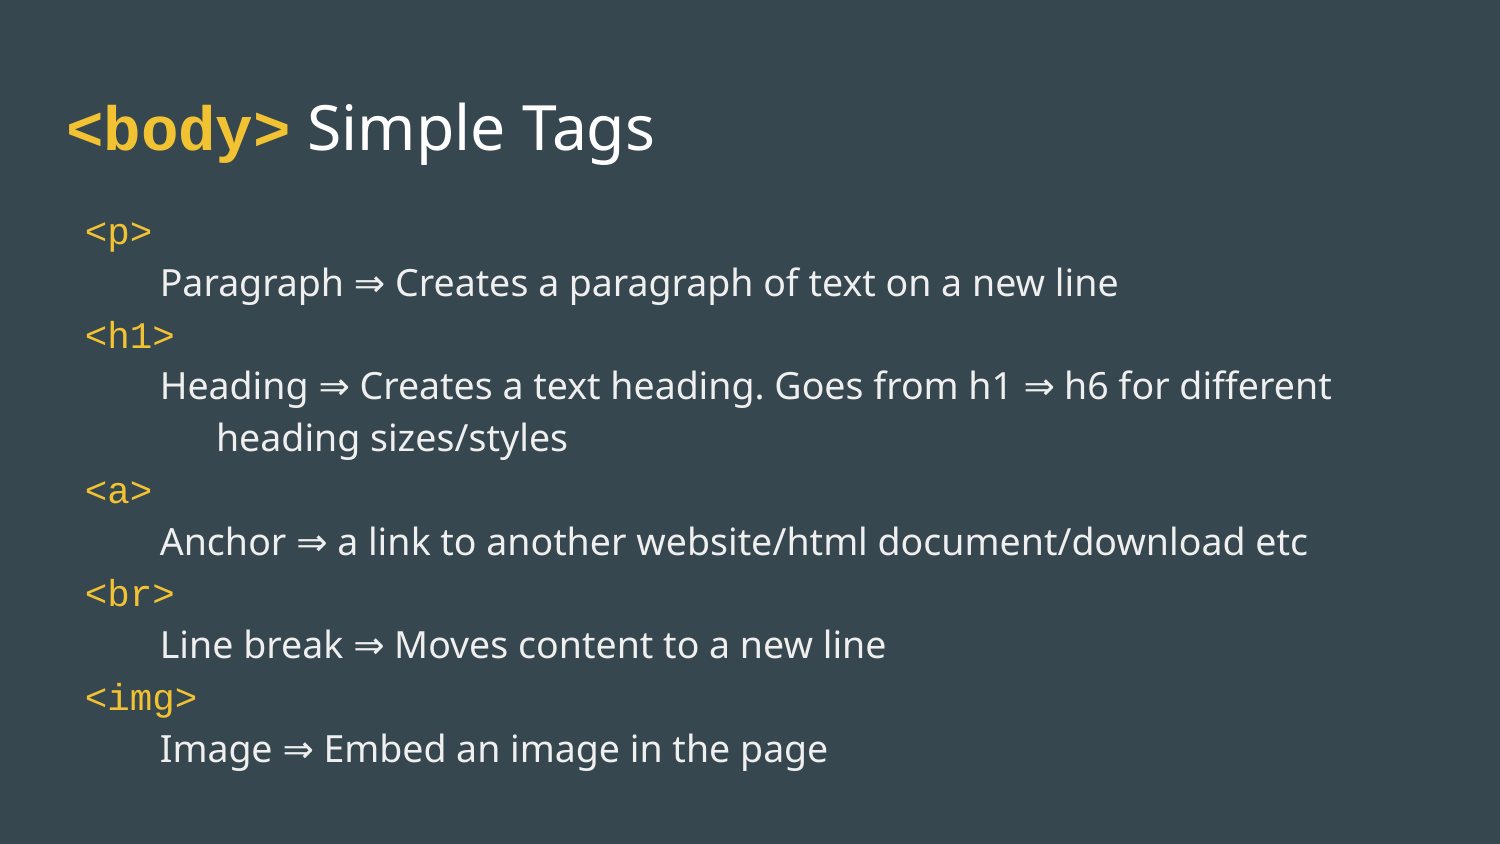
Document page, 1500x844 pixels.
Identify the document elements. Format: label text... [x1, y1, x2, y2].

list <p> Paragraph ⇒ Creates a paragraph of text on a new line <h1> Heading ⇒ Creates a text heading. Goes from h1 ⇒ h6 for different heading sizes/styles <a> Anchor ⇒ a link to another website/html document/download etc <br> Line break ⇒ Moves content to a new line <img> Image ⇒ Embed an image in the page [51, 185, 1395, 807]
title <body> Simple Tags [51, 72, 1449, 167]
